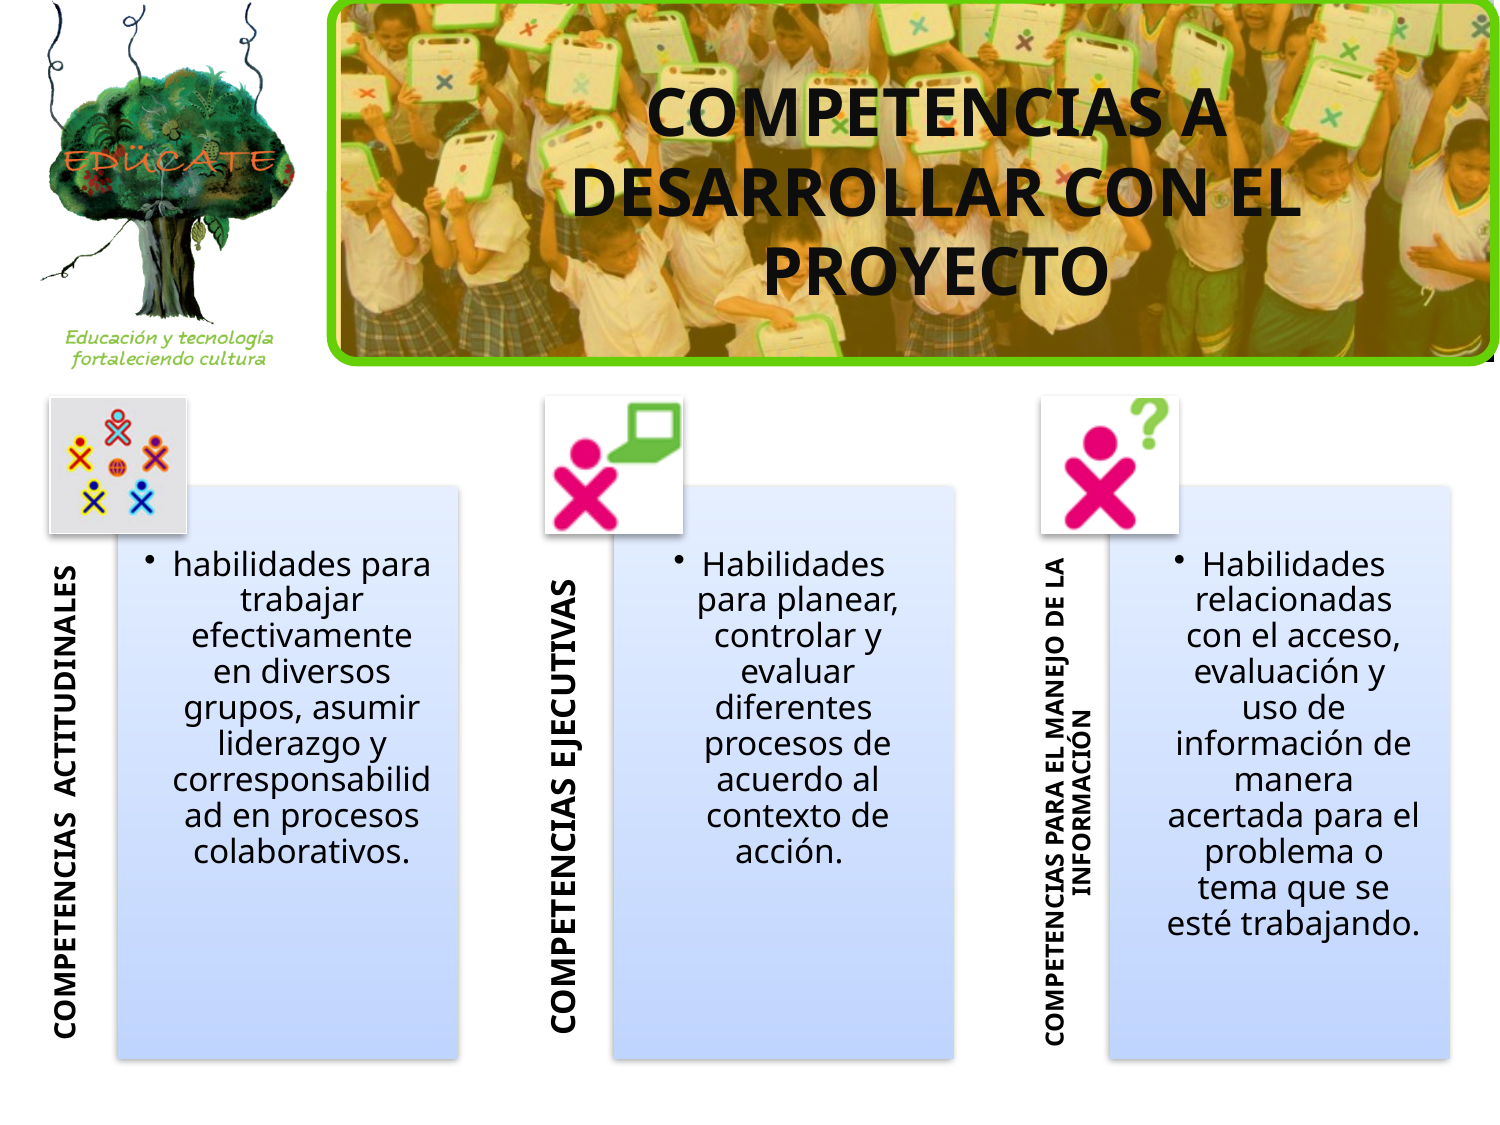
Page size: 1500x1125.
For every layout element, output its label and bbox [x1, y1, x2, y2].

text_box [12, 0, 1500, 376]
text_box [41, 385, 1459, 1095]
